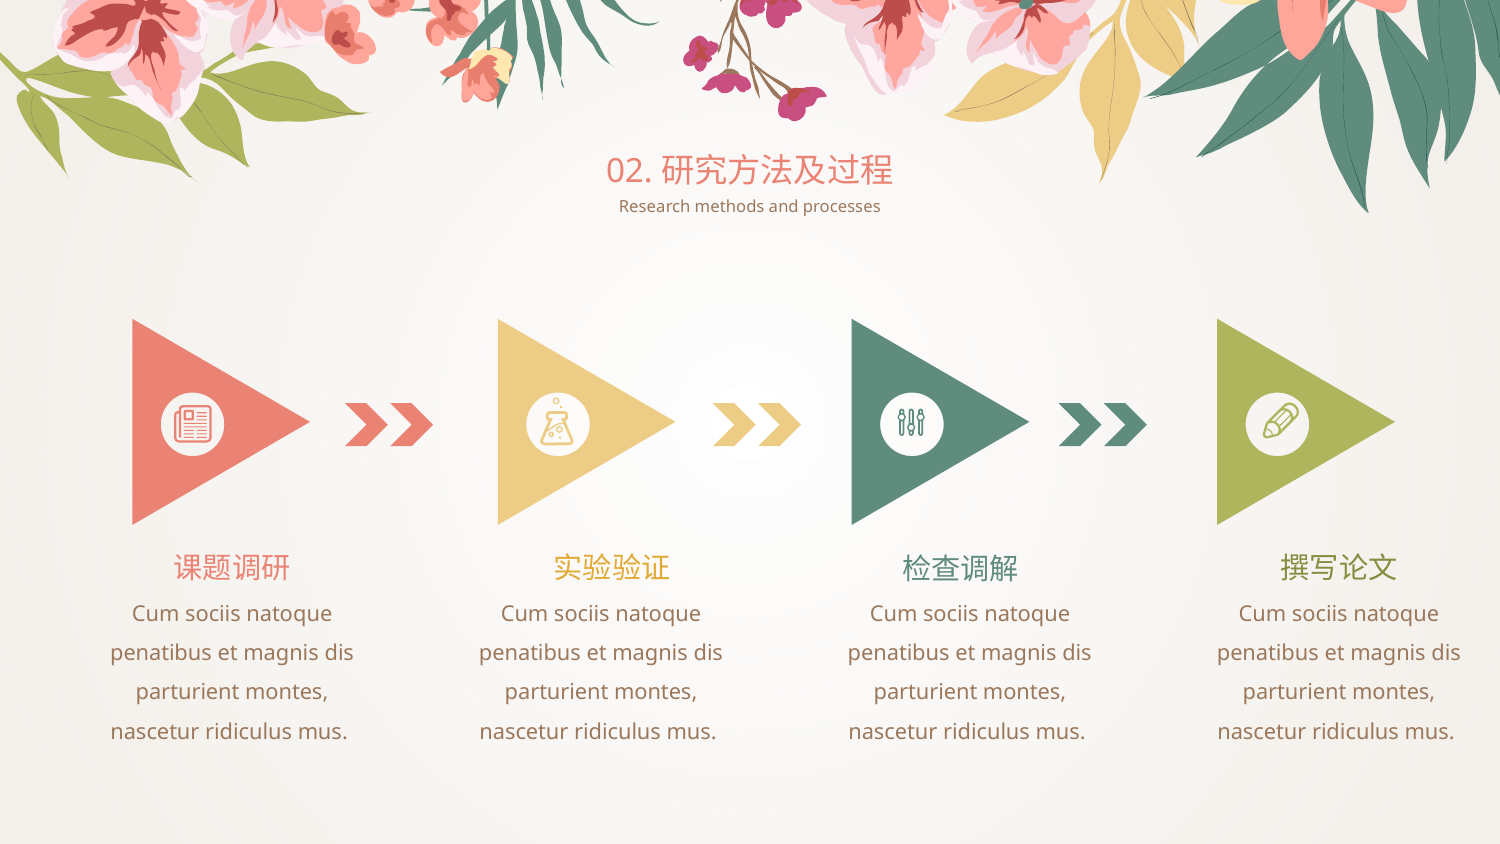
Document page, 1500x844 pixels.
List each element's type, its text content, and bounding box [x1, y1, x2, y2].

text_box 撰写论文 [1265, 542, 1413, 592]
text_box 检查调解 [887, 543, 1034, 593]
text_box Cum sociis natoque penatibus et magnis dis parturient montes, nascetur ridiculus mus. [443, 578, 760, 752]
text_box [342, 402, 390, 448]
text_box [1216, 316, 1398, 527]
text_box 实验验证 [538, 542, 686, 592]
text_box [897, 408, 925, 436]
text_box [174, 405, 212, 443]
text_box 02.研究方法及过程 [591, 142, 909, 197]
text_box Research methods and processes [604, 188, 896, 224]
text_box [1262, 402, 1299, 439]
text_box Cum sociis natoque penatibus et magnis dis parturient montes, nascetur ridiculus mus. [811, 578, 1129, 752]
text_box [710, 402, 758, 448]
text_box Cum sociis natoque penatibus et magnis dis parturient montes, nascetur ridiculus mus. [1180, 578, 1498, 752]
text_box Cum sociis natoque penatibus et magnis dis parturient montes, nascetur ridiculus mus. [74, 578, 391, 752]
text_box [534, 405, 580, 451]
text_box [496, 316, 678, 527]
text_box 课题调研 [158, 542, 306, 592]
text_box [755, 402, 803, 448]
text_box [1101, 402, 1149, 448]
text_box [131, 316, 313, 527]
text_box [850, 316, 1032, 527]
text_box [387, 402, 435, 448]
text_box [1056, 402, 1104, 448]
